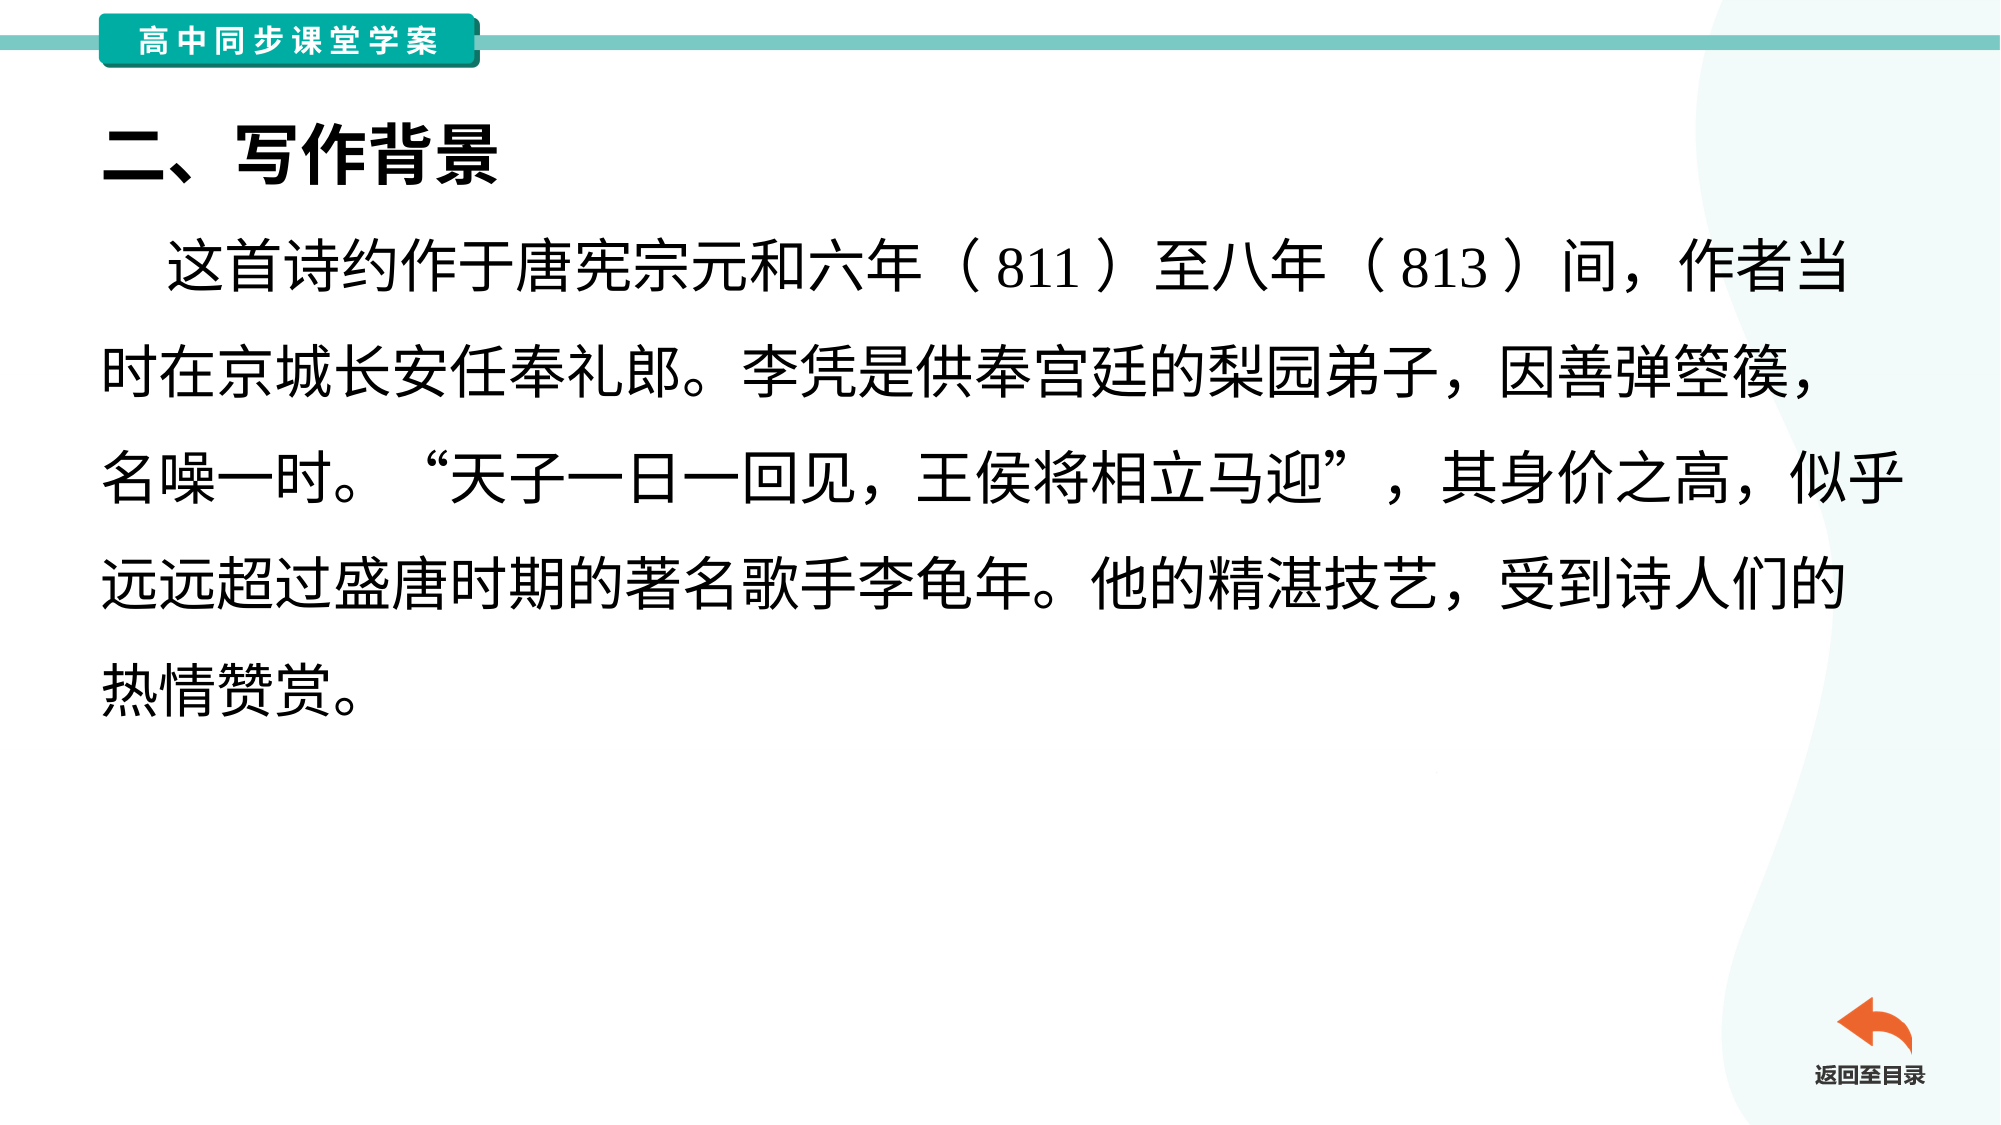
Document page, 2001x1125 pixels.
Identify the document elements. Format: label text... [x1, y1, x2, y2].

picture [0, 0, 2000, 1125]
text_box 这首诗约作于唐宪宗元和六年（811）至八年（813）间，作者当 时在京城长安任奉礼郎。李凭是供奉宫廷的梨园弟子，因善弹箜篌， 名噪一时。“天子一日一回见，王侯将相立马迎”，其身价之高，似乎 远远超过盛唐时期的著名歌手李龟年。他的精湛技艺，受到诗人们的 热情赞赏。 [100, 192, 1899, 724]
text_box 二、写作背景 [100, 76, 1899, 192]
